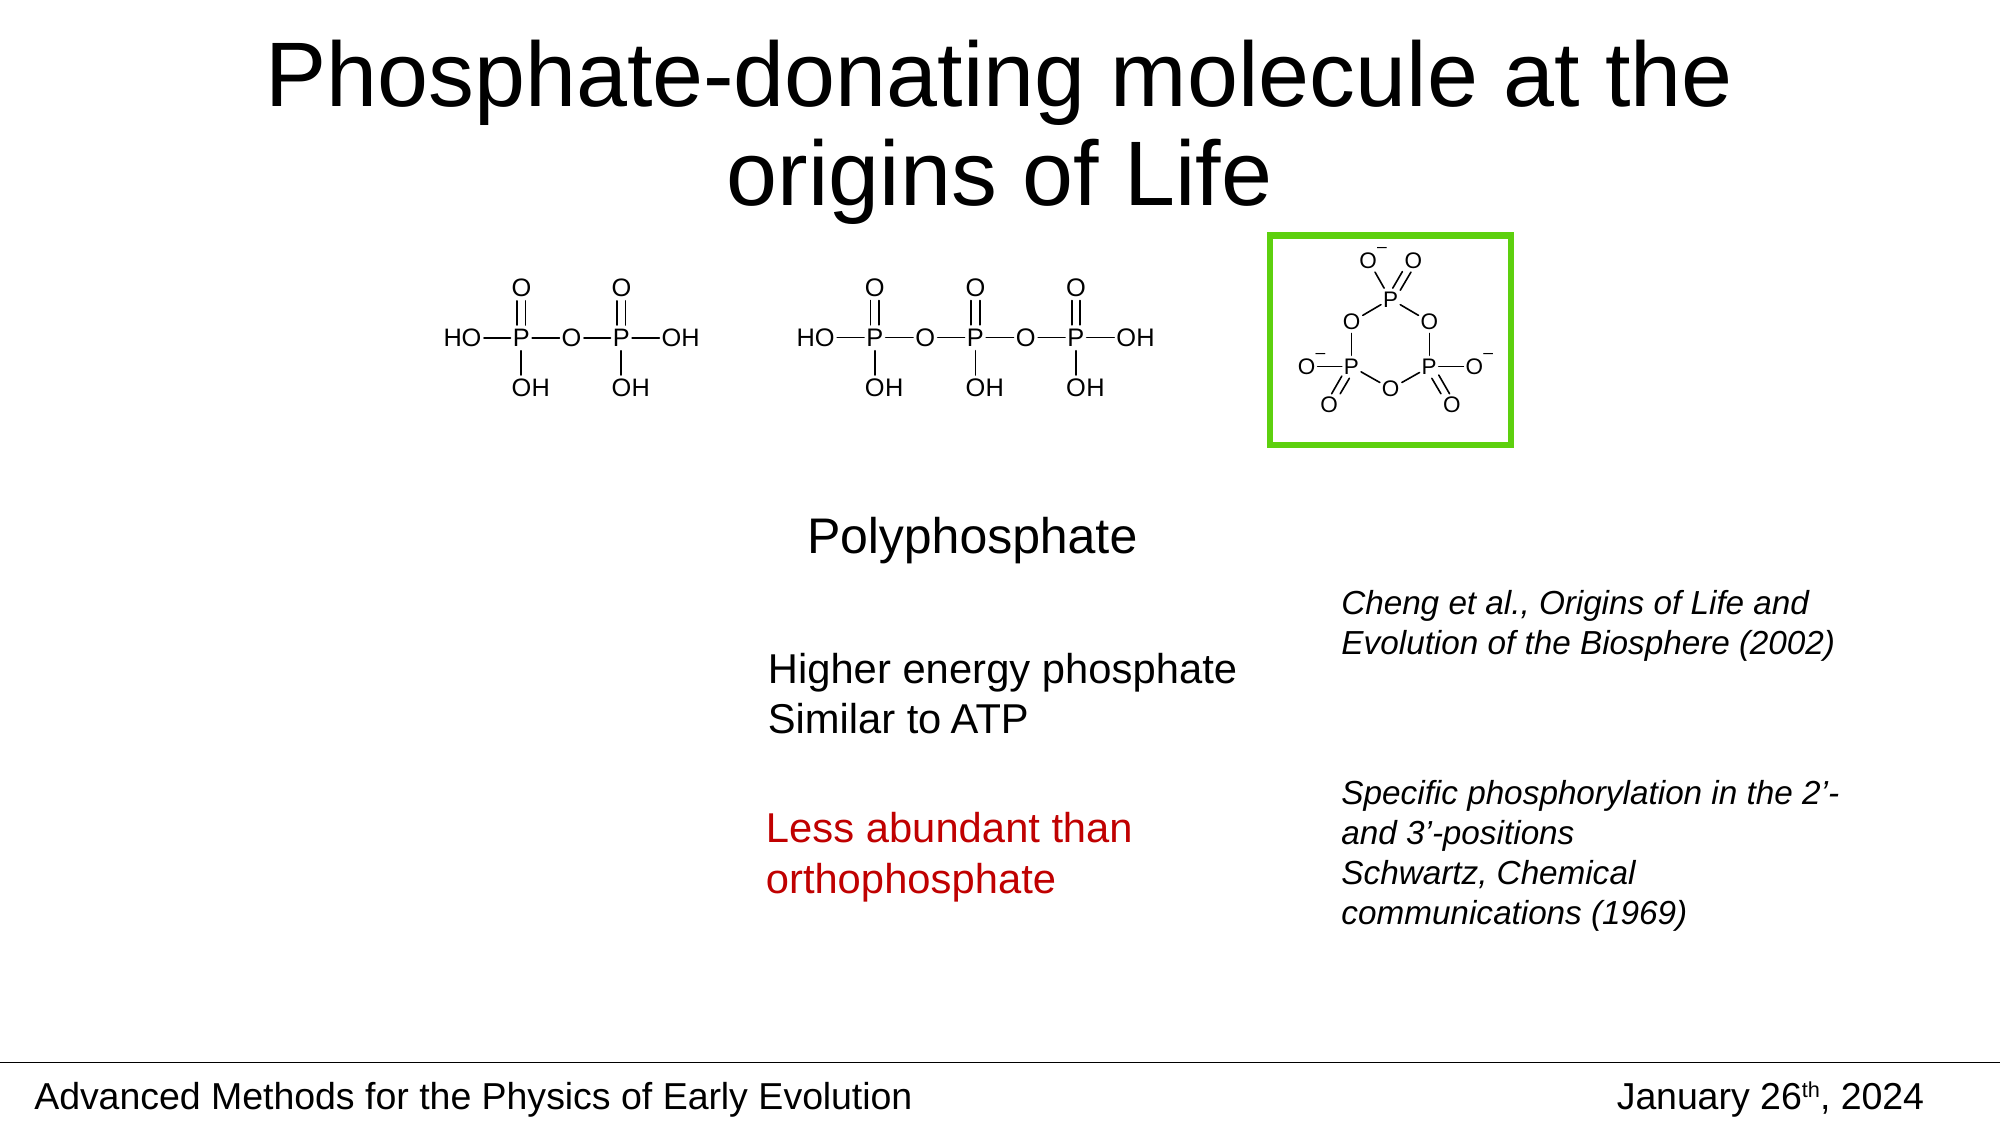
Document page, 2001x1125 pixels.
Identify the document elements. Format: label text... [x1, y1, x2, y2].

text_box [796, 273, 1156, 403]
text_box January 26th, 2024 [1602, 1064, 1939, 1125]
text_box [443, 273, 701, 403]
text_box [1269, 234, 1512, 446]
text_box Specific phosphorylation in the 2’- and 3’-positions Schwartz, Chemical communications (1969) [1326, 763, 1893, 939]
text_box Less abundant than orthophosphate [751, 793, 1326, 909]
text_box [1297, 236, 1494, 419]
text_box Polyphosphate [792, 496, 1187, 572]
text_box Higher energy phosphate Similar to ATP [753, 634, 1298, 750]
text_box Advanced Methods for the Physics of Early Evolution [19, 1064, 928, 1125]
text_box Phosphate-donating molecule at the origins of Life [137, 17, 1863, 236]
text_box Cheng et al., Origins of Life and Evolution of the Biosphere (2002) [1326, 573, 1893, 669]
